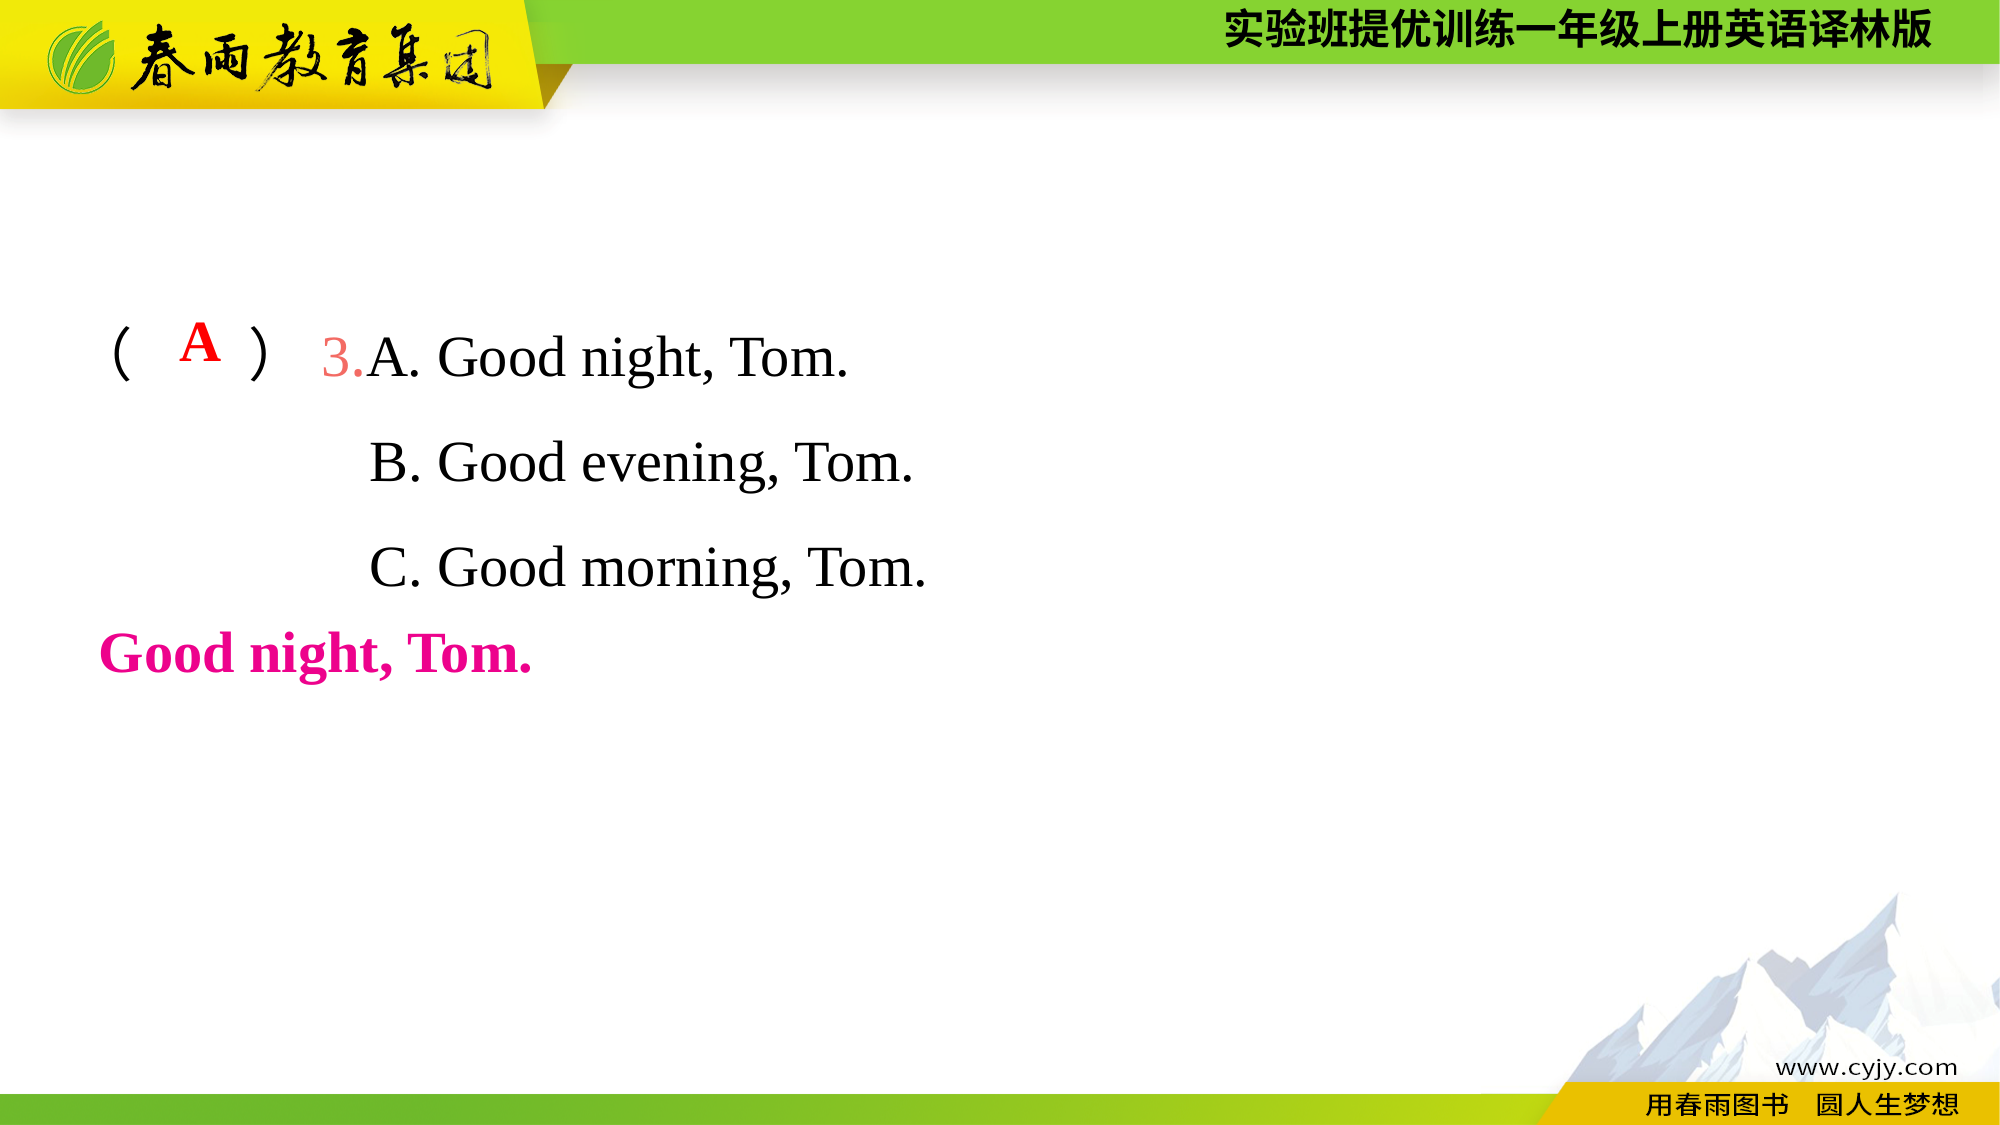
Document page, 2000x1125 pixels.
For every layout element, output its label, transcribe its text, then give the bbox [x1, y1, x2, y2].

text_box A [164, 295, 237, 381]
picture [0, 0, 2000, 1125]
list （ ）3.A. Good night, Tom. B. Good evening, Tom. C. Good morning, Tom. [59, 275, 1944, 610]
text_box Good night, Tom. [84, 606, 549, 692]
